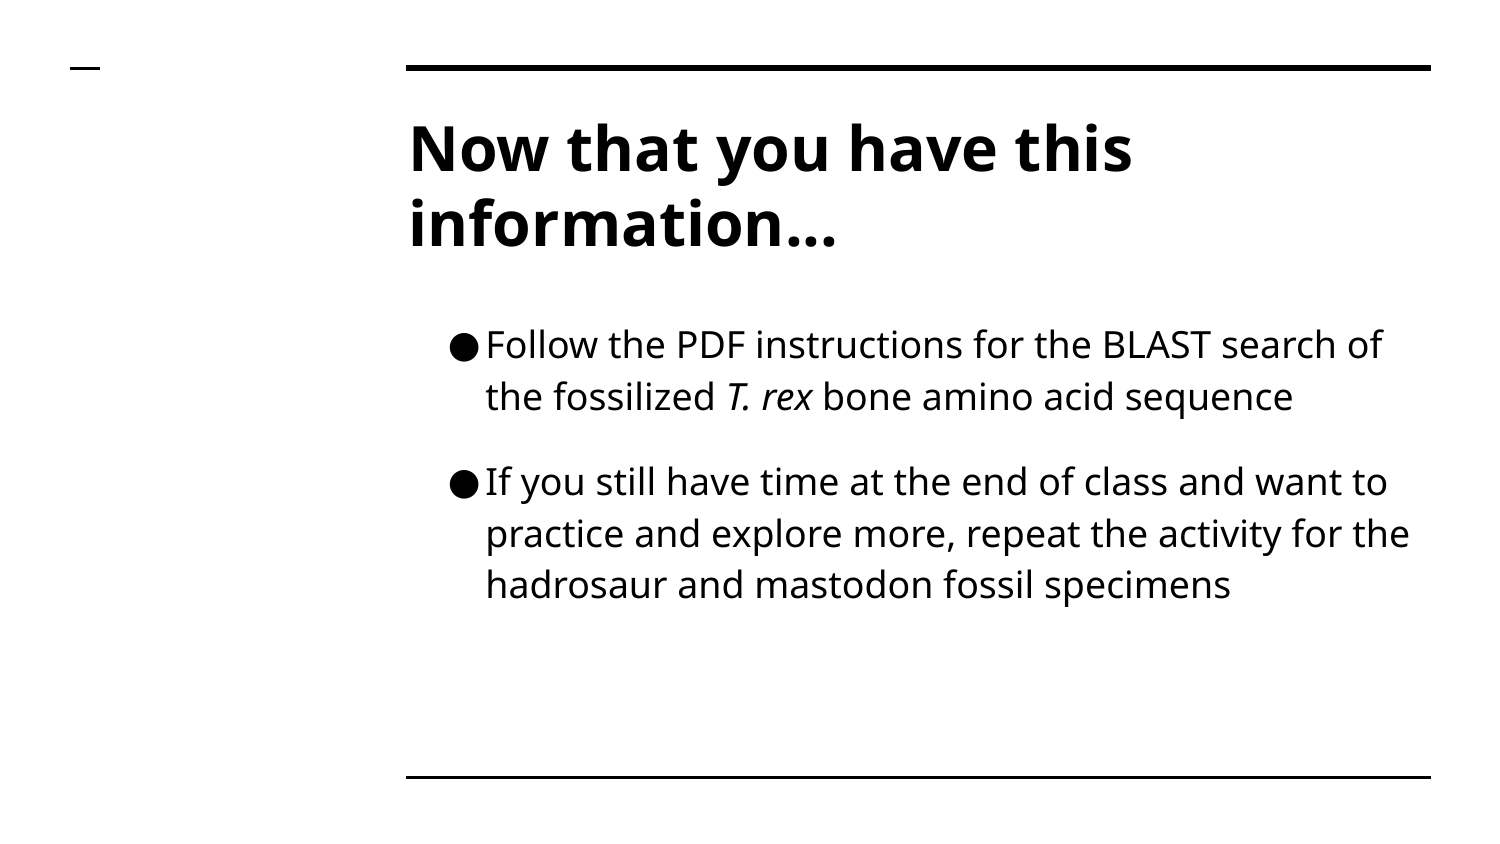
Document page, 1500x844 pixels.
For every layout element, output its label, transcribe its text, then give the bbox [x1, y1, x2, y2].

list Follow the PDF instructions for the BLAST search of the fossilized T. rex bone amino acid sequence If you still have time at the end of class and want to practice and explore more, repeat the activity for the hadrosaur and mastodon fossil specimens [395, 299, 1433, 792]
title Now that you have this information... [393, 94, 1431, 199]
